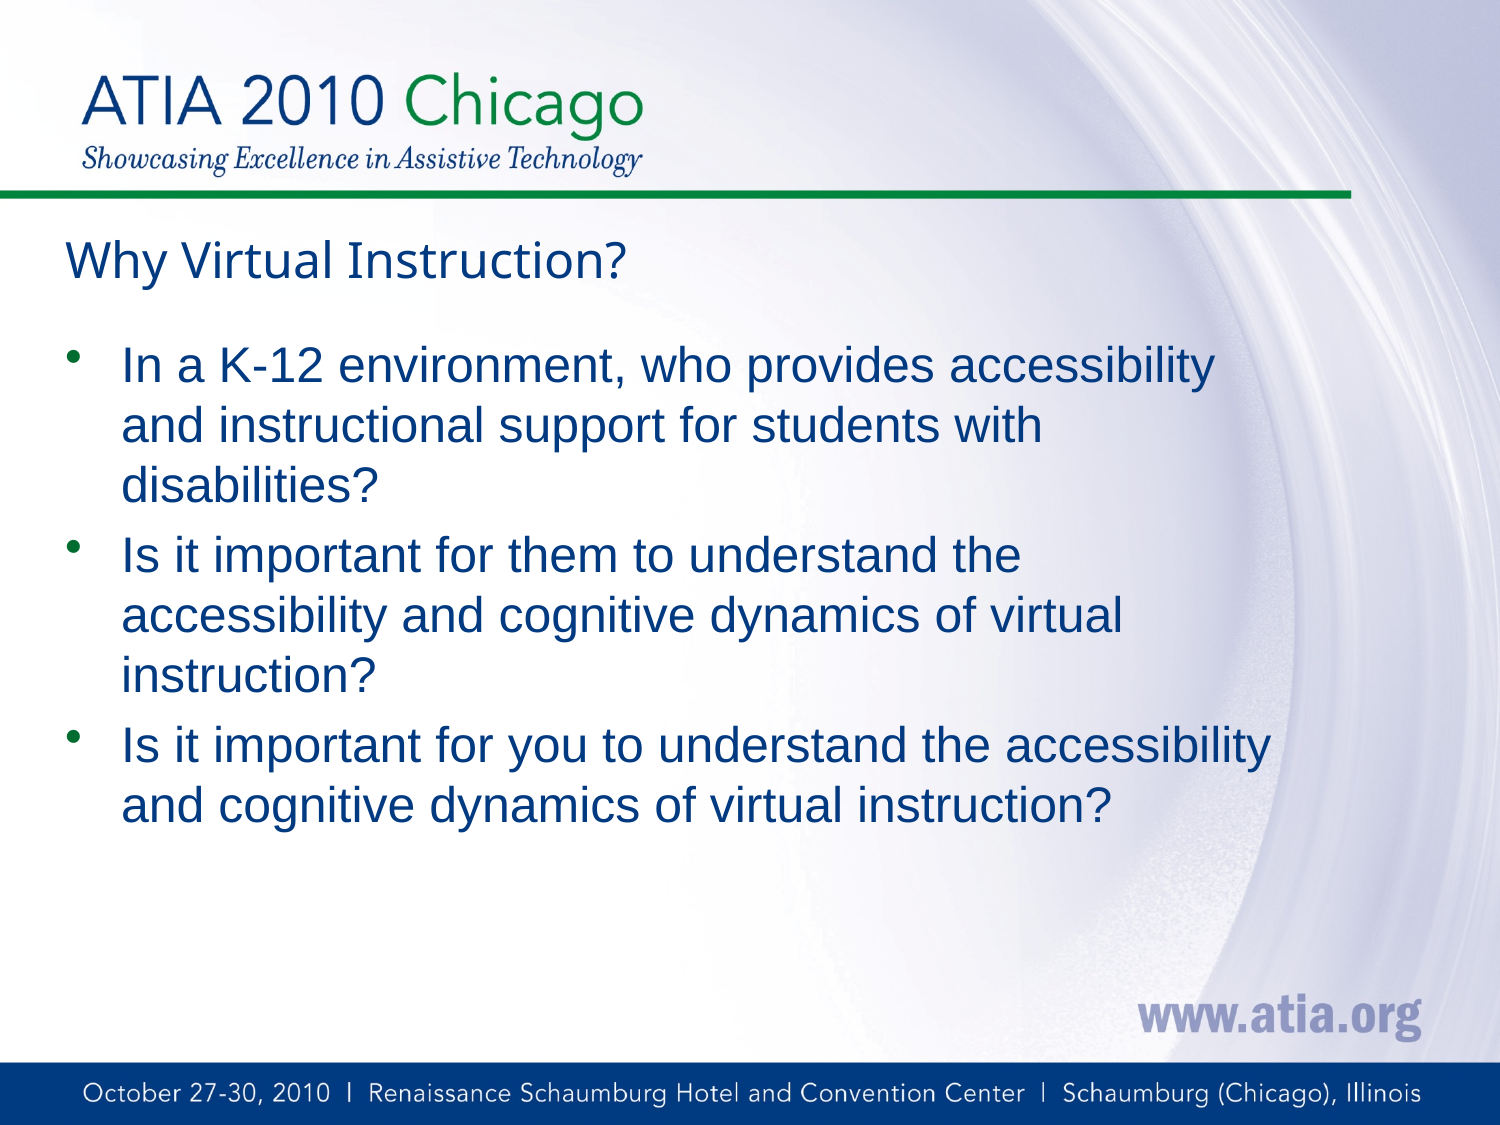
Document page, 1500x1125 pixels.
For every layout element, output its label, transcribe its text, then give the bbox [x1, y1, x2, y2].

title Why Virtual Instruction? [49, 212, 1238, 313]
picture [0, 0, 1500, 1125]
list In a K-12 environment, who provides accessibility and instructional support for students with disabilities? Is it important for them to understand the accessibility and cognitive dynamics of virtual instruction? Is it important for you to understand the accessibility and cognitive dynamics of virtual instruction? [49, 324, 1313, 1001]
